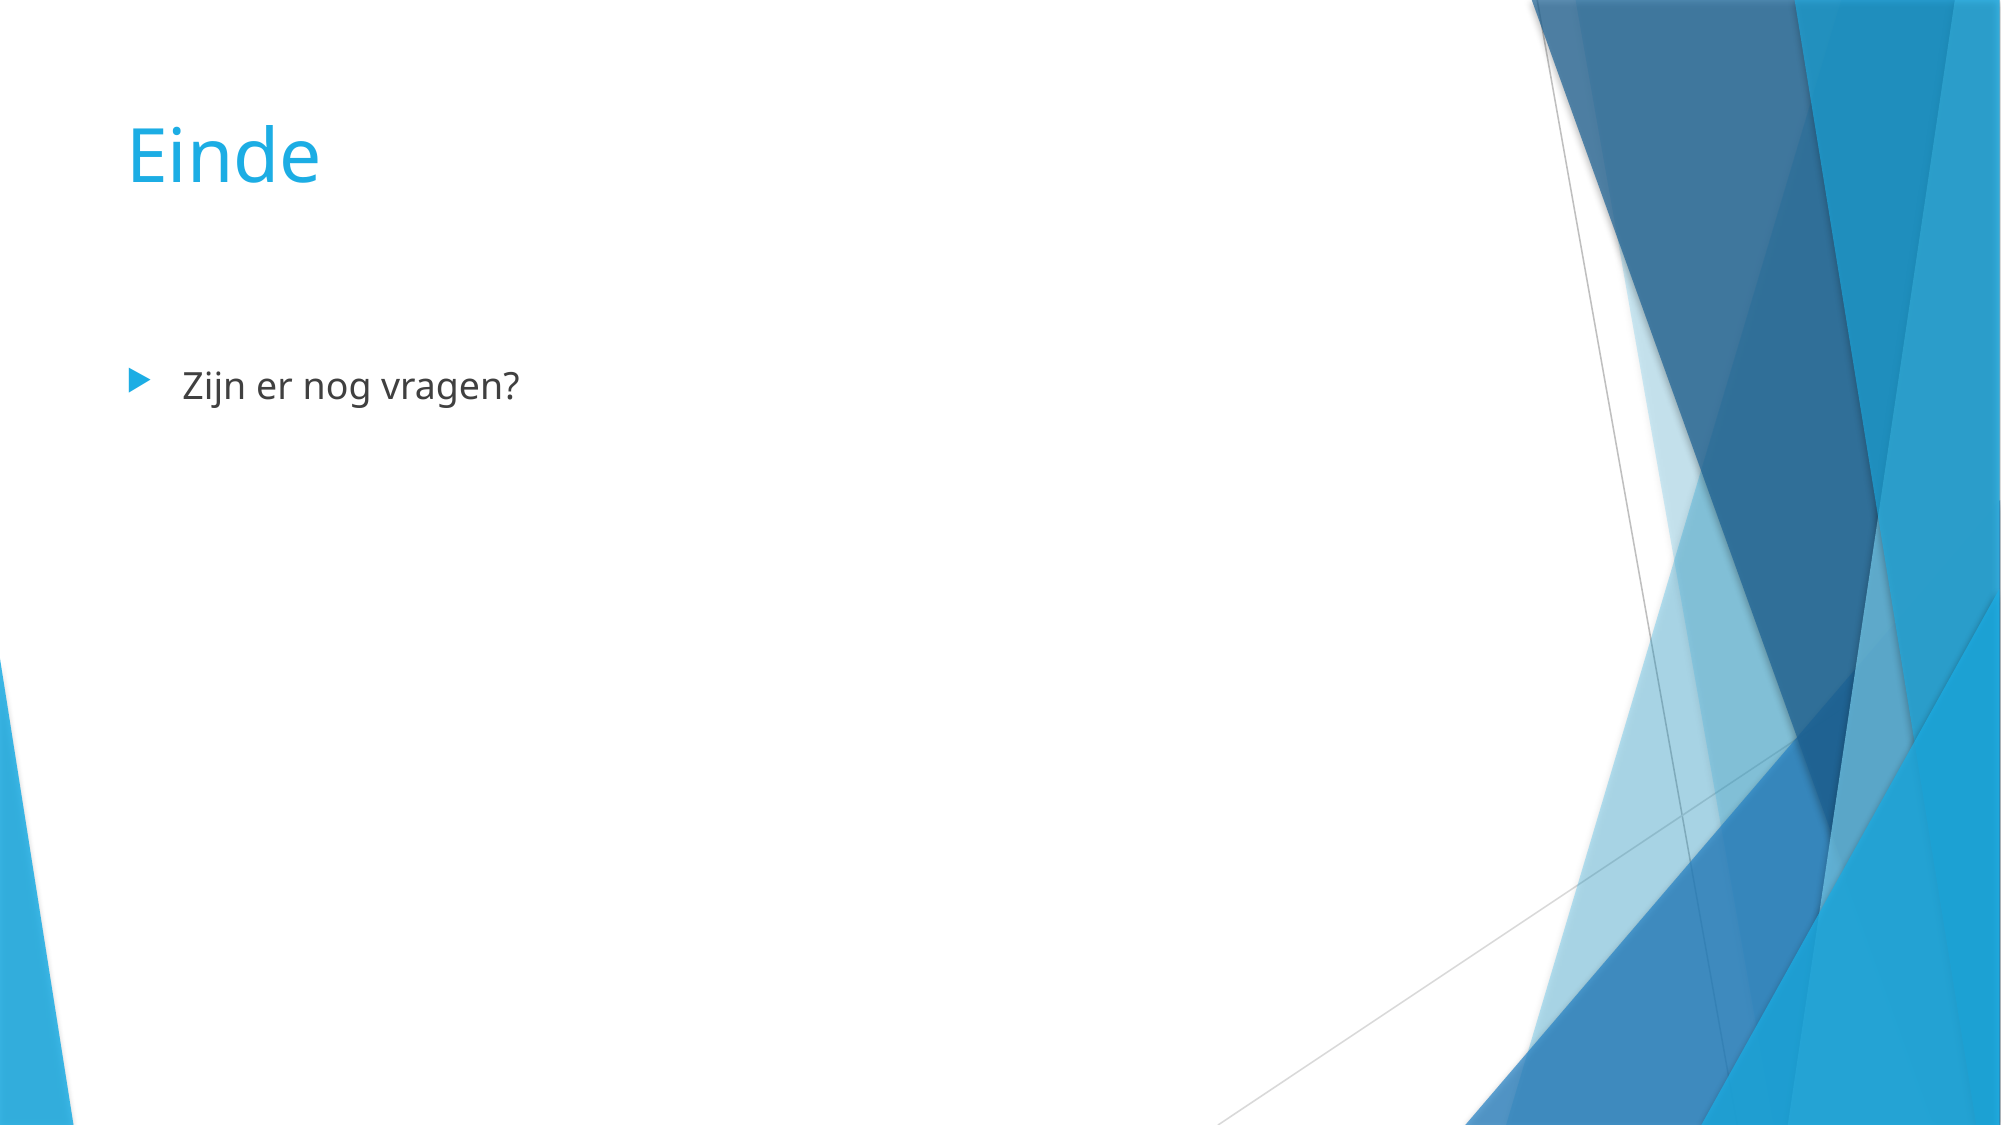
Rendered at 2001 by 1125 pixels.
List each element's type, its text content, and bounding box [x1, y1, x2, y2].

title Einde [111, 99, 1522, 317]
list Zijn er nog vragen? [111, 354, 1522, 992]
